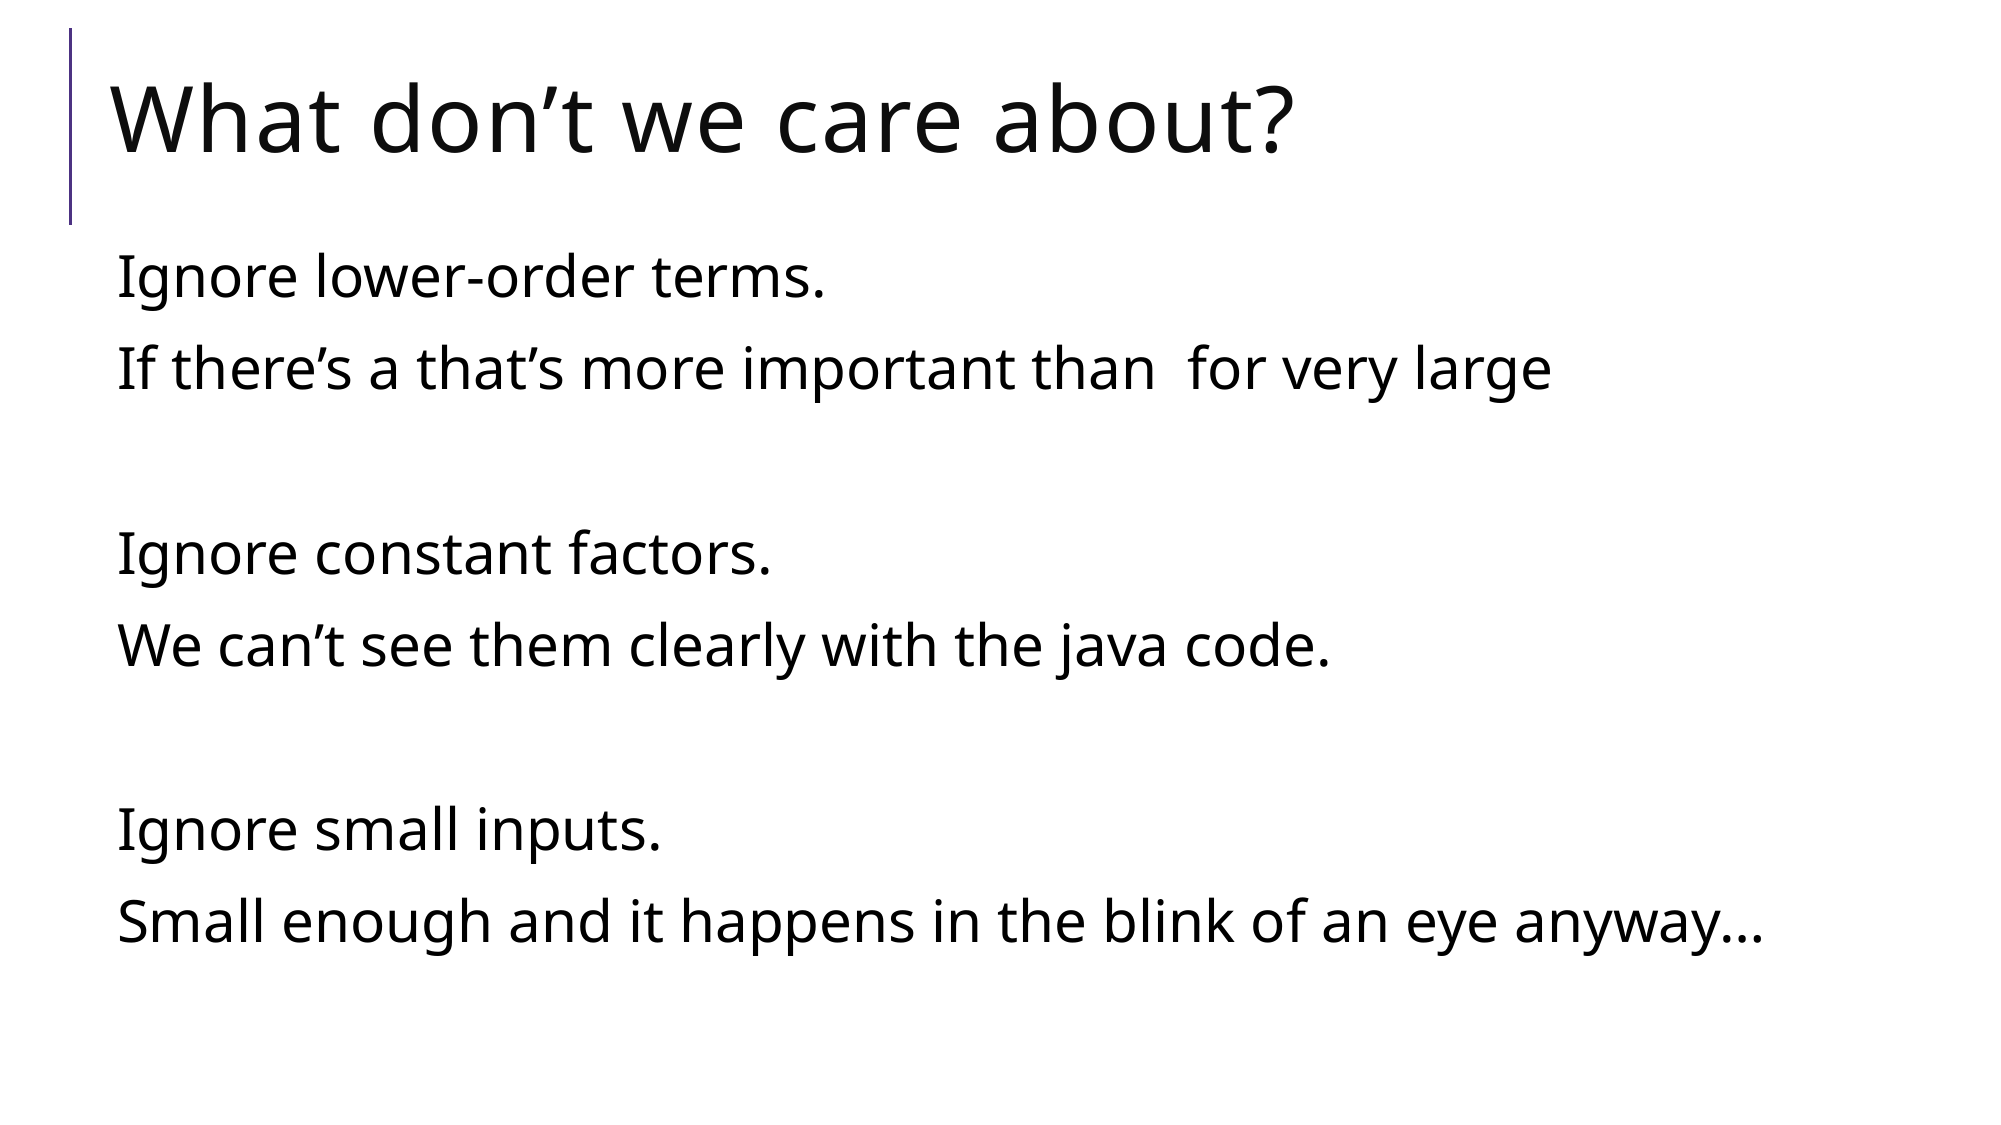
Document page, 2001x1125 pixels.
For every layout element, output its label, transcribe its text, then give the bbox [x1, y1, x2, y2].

title What don’t we care about? [94, 43, 1930, 210]
